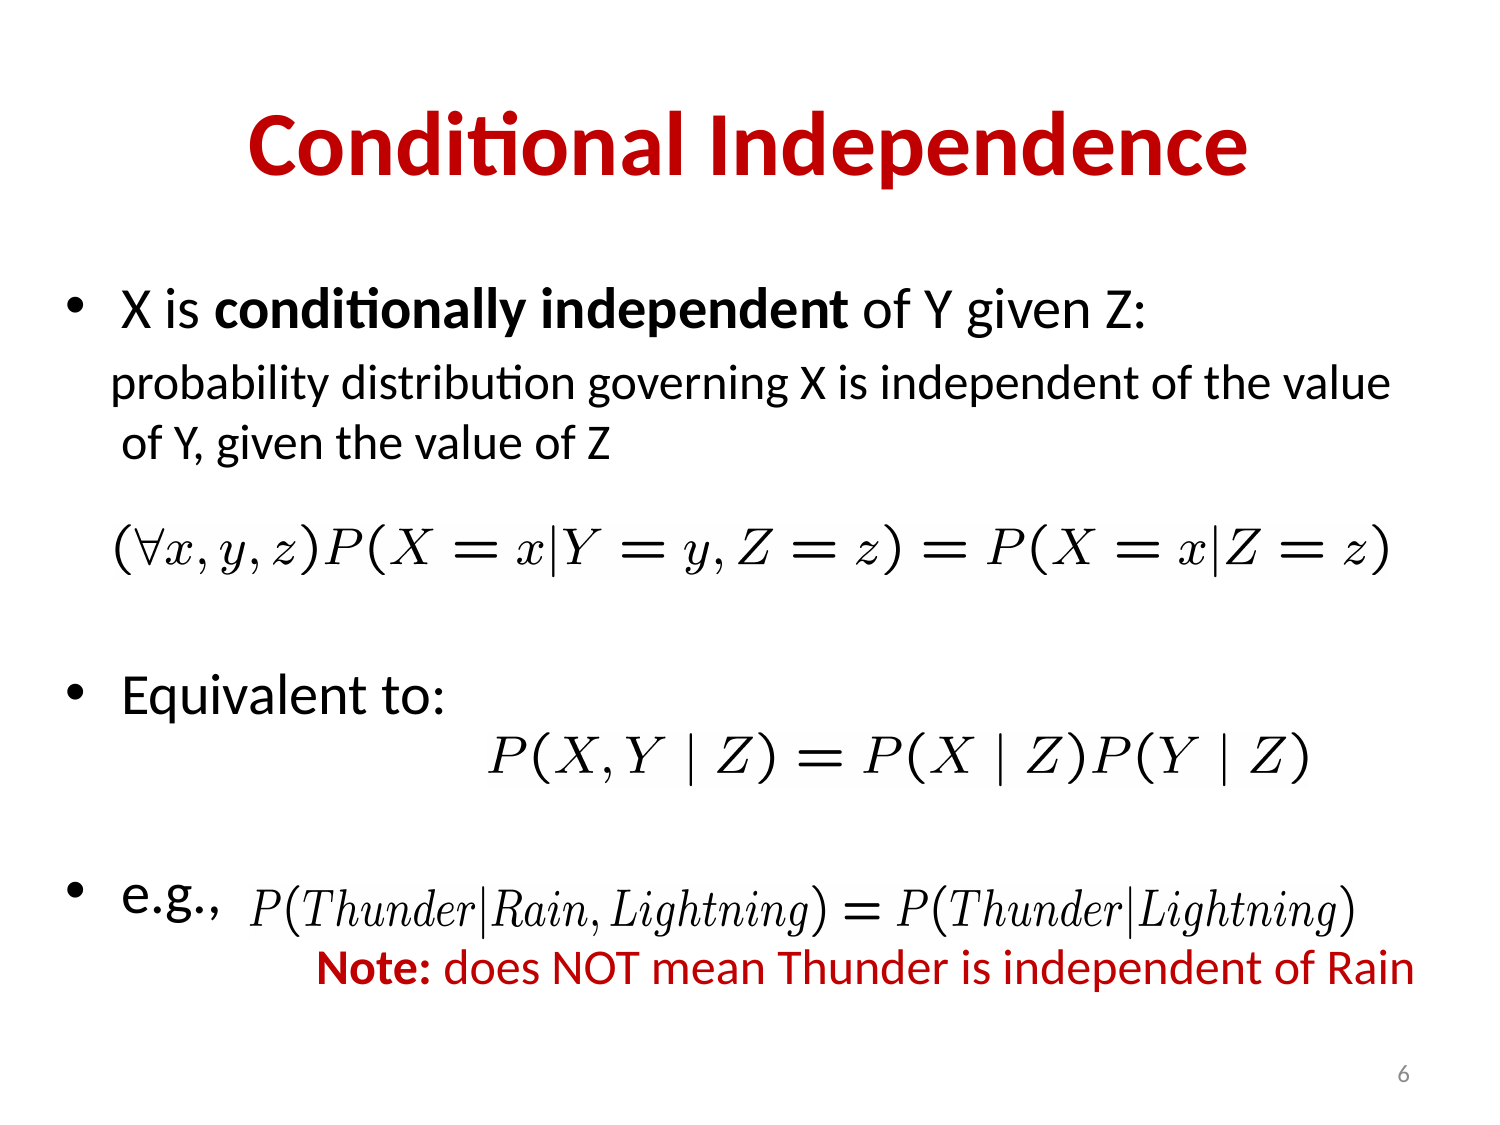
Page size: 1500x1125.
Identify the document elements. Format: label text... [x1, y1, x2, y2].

title Conditional Independence [75, 45, 1425, 233]
picture [114, 524, 1388, 579]
picture [487, 732, 1309, 788]
text_box X is conditionally independent of Y given Z: probability distribution governing X is independent of the value of Y, given the value of Z Equivalent to: e.g., Note: does NOT mean Thunder is independent of Rain [50, 262, 1450, 1125]
picture [249, 885, 1354, 942]
